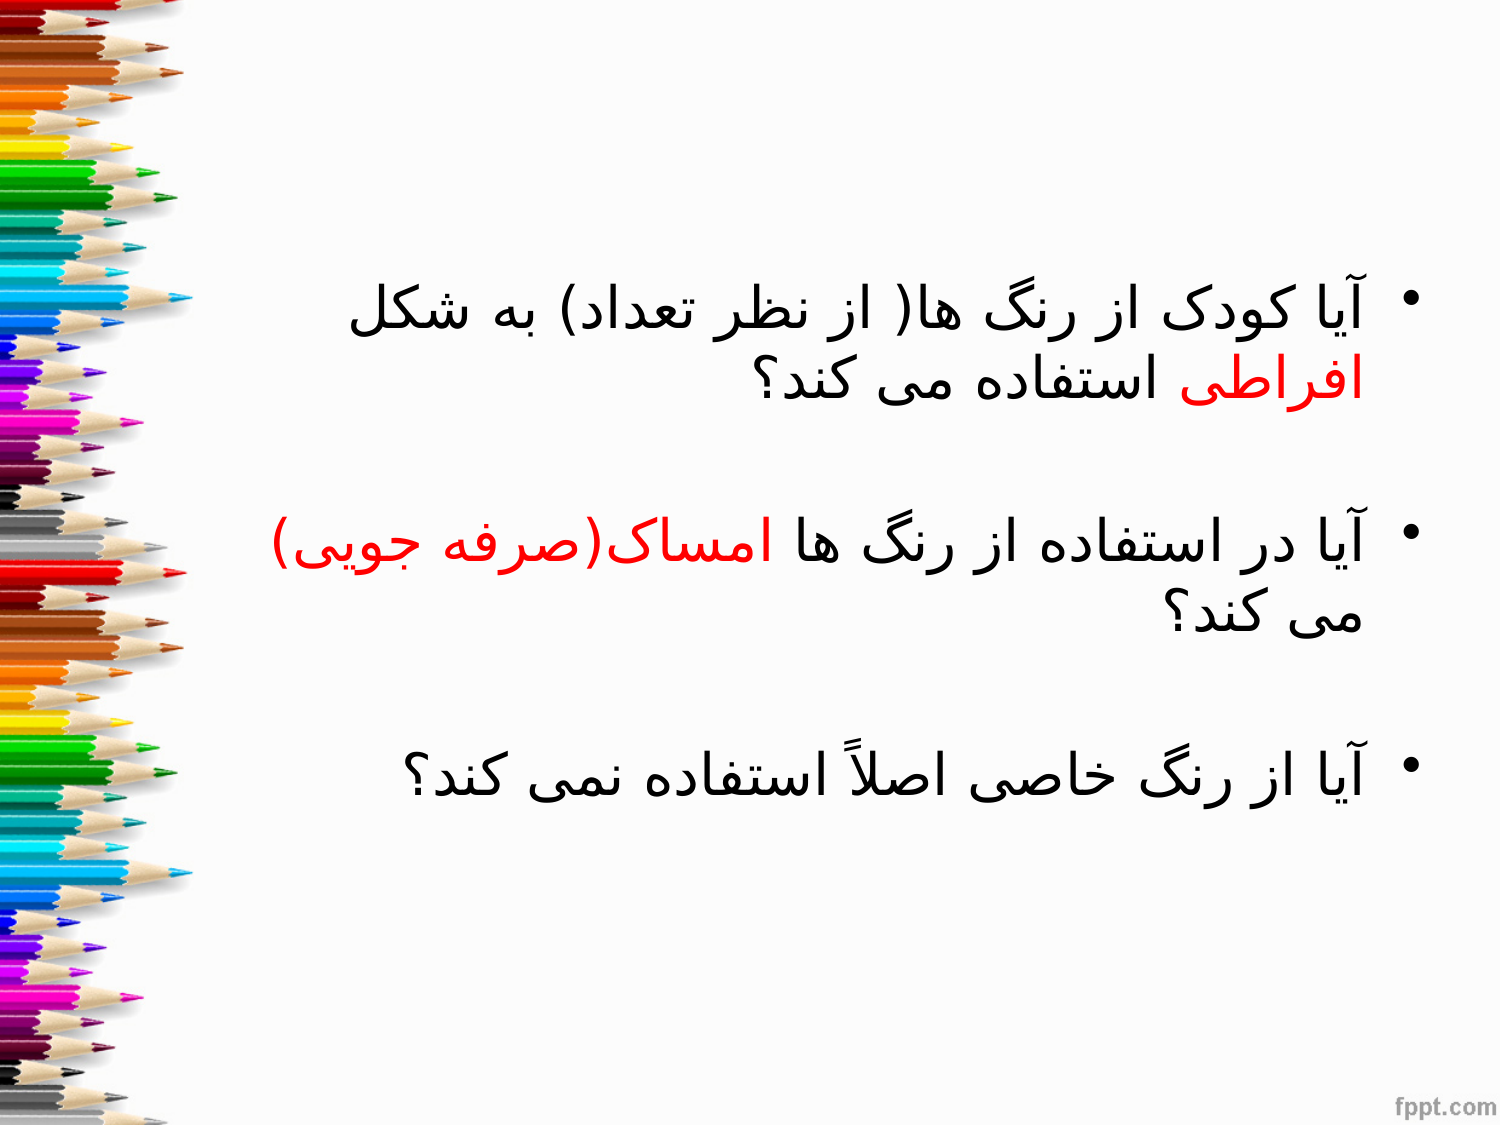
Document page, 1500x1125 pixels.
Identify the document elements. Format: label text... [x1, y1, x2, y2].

title [75, 115, 1425, 250]
list آیا کودک از رنگ ها( از نظر تعداد) به شکل افراطی استفاده می کند؟ آیا در استفاده از رنگ ها امساک(صرفه جویی) می کند؟ آیا از رنگ خاصی اصلاً استفاده نمی کند؟ [171, 262, 1438, 1038]
picture [0, 0, 1500, 1125]
